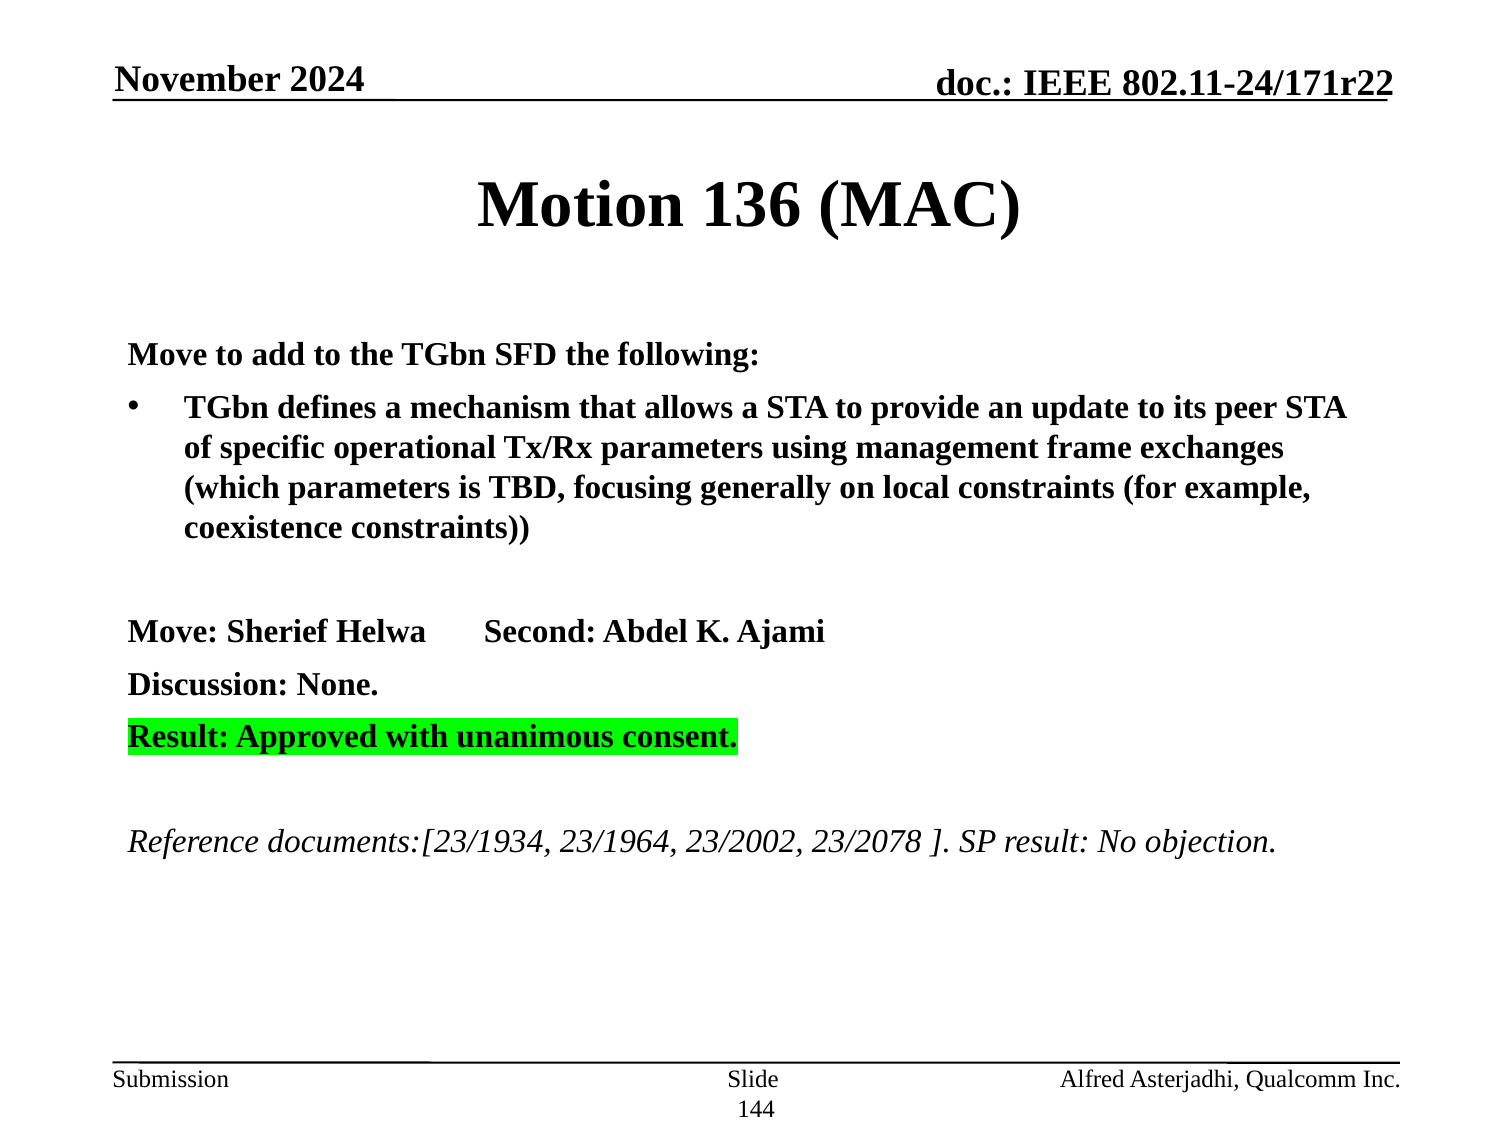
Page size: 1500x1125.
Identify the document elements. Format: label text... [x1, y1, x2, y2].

list Move to add to the TGbn SFD the following: TGbn defines a mechanism that allows a STA to provide an update to its peer STA of specific operational Tx/Rx parameters using management frame exchanges (which parameters is TBD, focusing generally on local constraints (for example, coexistence constraints)) Move: Sherief Helwa Second: Abdel K. Ajami Discussion: None. Result: Approved with unanimous consent. Reference documents:[23/1934, 23/1964, 23/2002, 23/2078 ]. SP result: No objection. [112, 324, 1388, 1000]
title Motion 136 (MAC) [112, 112, 1388, 288]
footer Alfred Asterjadhi, Qualcomm Inc. [878, 1061, 1402, 1093]
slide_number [114, 54, 423, 100]
slide_number Slide 144 [712, 1061, 800, 1123]
